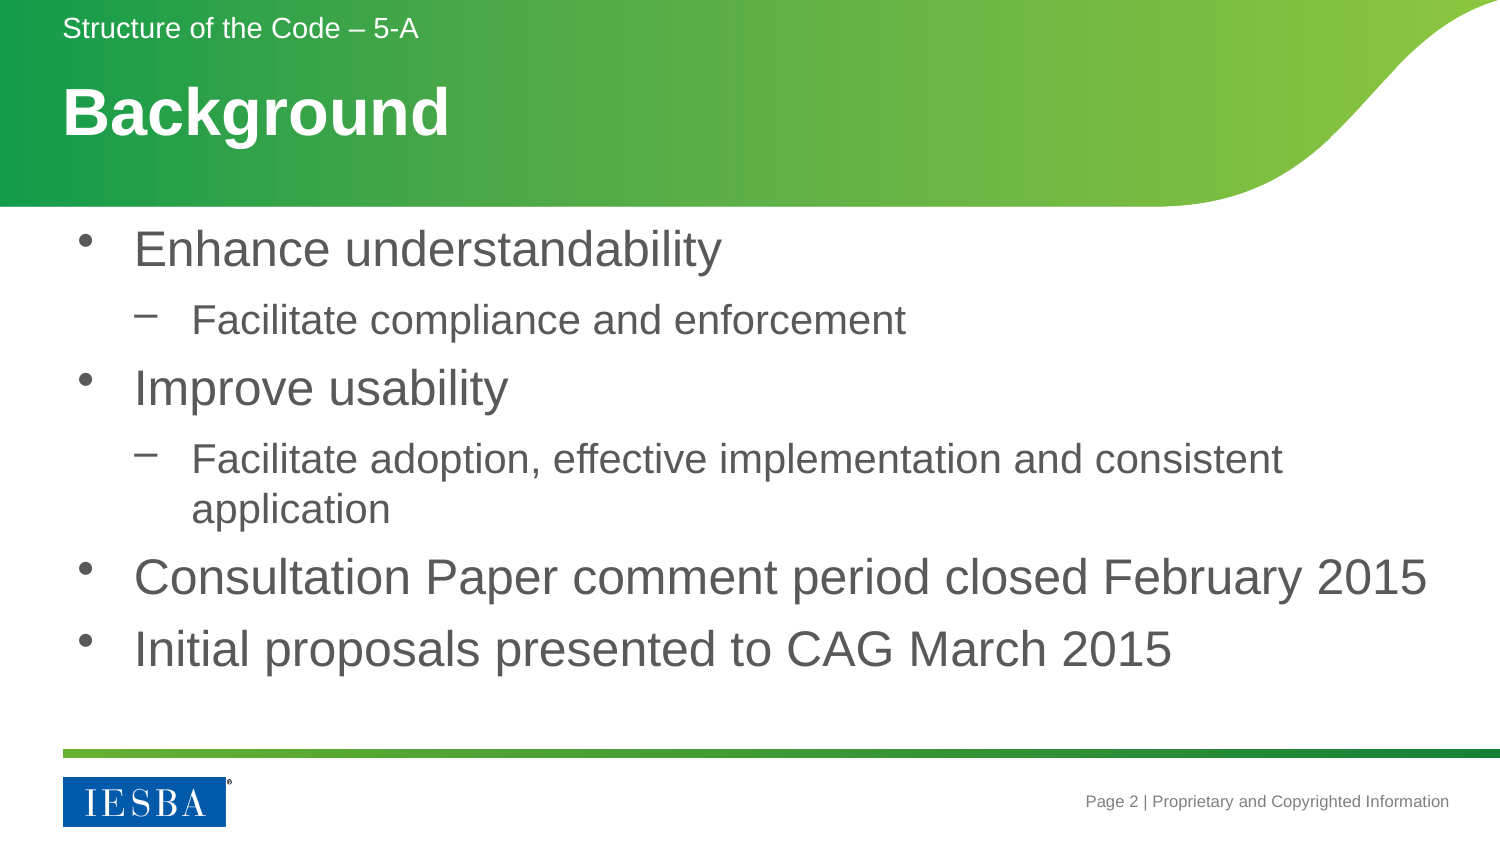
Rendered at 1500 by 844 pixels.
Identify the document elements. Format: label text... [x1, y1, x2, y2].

title Background [62, 75, 1300, 142]
picture [0, 0, 1500, 207]
list Enhance understandability Facilitate compliance and enforcement Improve usability Facilitate adoption, effective implementation and consistent application Consultation Paper comment period closed February 2015 Initial proposals presented to CAG March 2015 [62, 209, 1450, 724]
picture [63, 777, 232, 827]
subtitle Structure of the Code – 5-A [62, 9, 500, 38]
